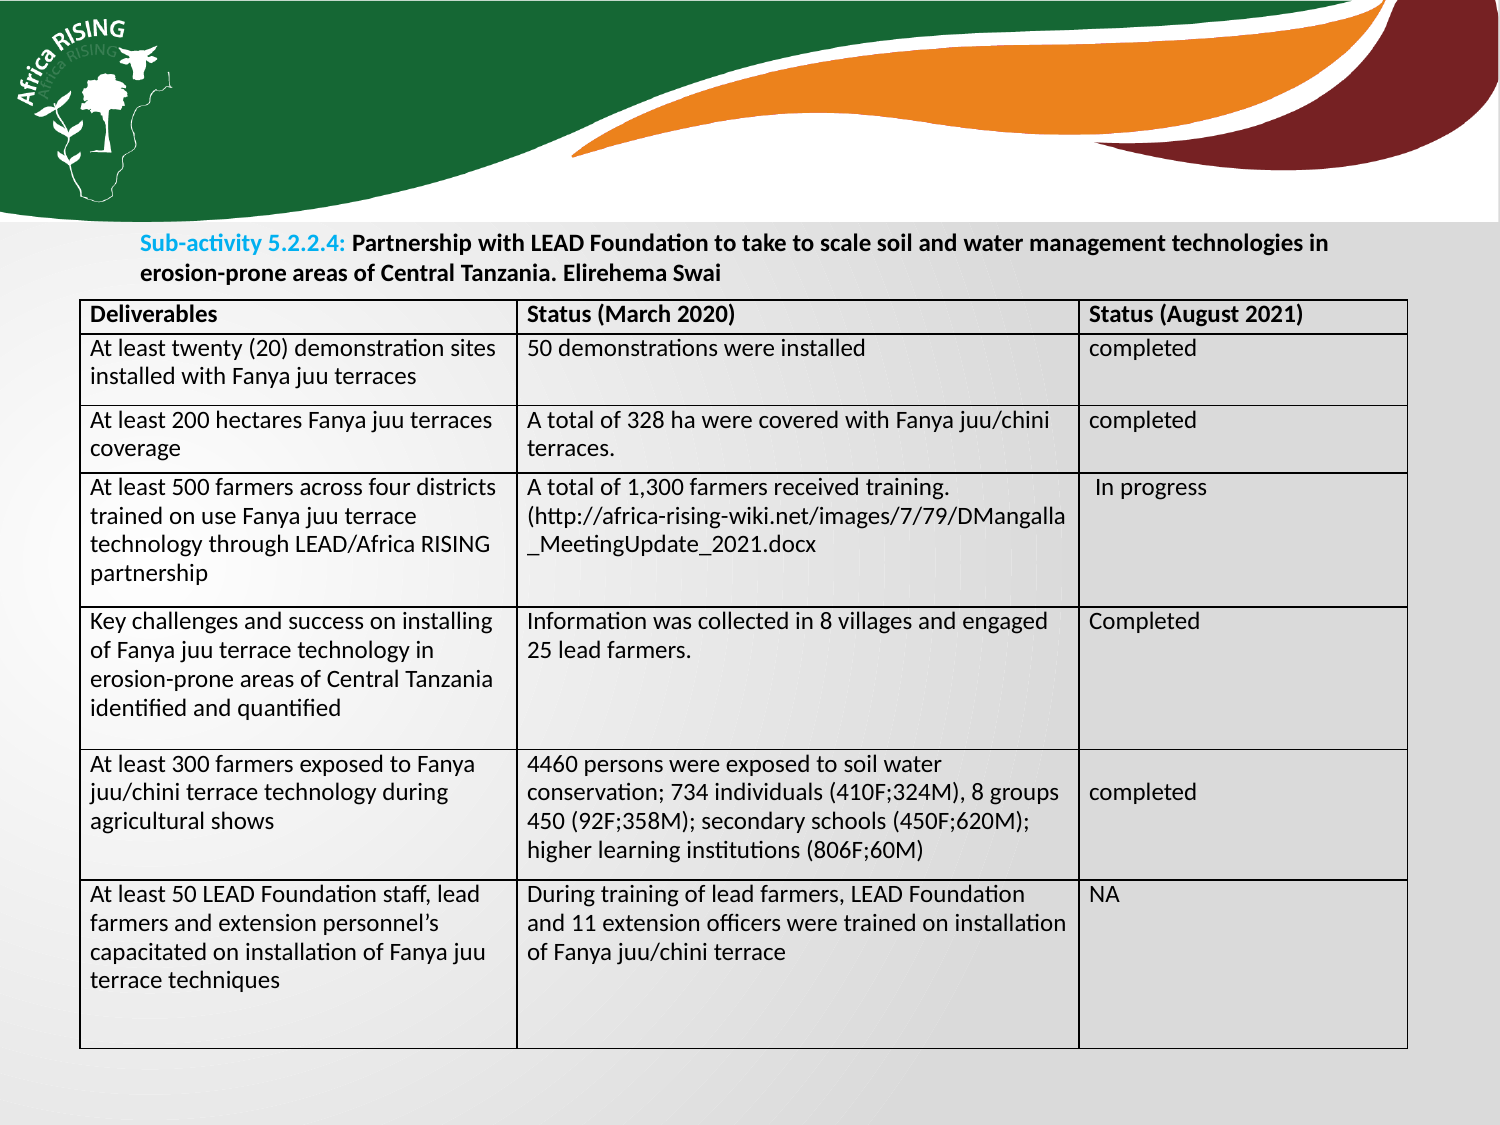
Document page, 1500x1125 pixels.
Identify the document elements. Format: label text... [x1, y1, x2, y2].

table_cell NA [1080, 881, 1407, 1048]
list Sub-activity 5.2.2.4: Partnership with LEAD Foundation to take to scale soil and water management technologies in erosion-prone areas of Central Tanzania. Elirehema Swai [106, 218, 1382, 299]
table_cell In progress [1080, 474, 1407, 606]
table_cell 4460 persons were exposed to soil water conservation; 734 individuals (410F;324M), 8 groups 450 (92F;358M); secondary schools (450F;620M); higher learning institutions (806F;60M) [518, 750, 1078, 879]
table_header Status (August 2021) [1080, 301, 1407, 333]
table_cell During training of lead farmers, LEAD Foundation and 11 extension officers were trained on installation of Fanya juu/chini terrace [518, 881, 1078, 1048]
table_cell At least 200 hectares Fanya juu terraces coverage [81, 406, 516, 472]
table_cell At least 500 farmers across four districts trained on use Fanya juu terrace technology through LEAD/Africa RISING partnership [81, 474, 516, 606]
table_header Status (March 2020) [518, 301, 1078, 333]
table_cell At least 300 farmers exposed to Fanya juu/chini terrace technology during agricultural shows [81, 750, 516, 879]
picture [0, 0, 1499, 222]
table_cell Information was collected in 8 villages and engaged 25 lead farmers. [518, 608, 1078, 749]
table_cell At least 50 LEAD Foundation staff, lead farmers and extension personnel’s capacitated on installation of Fanya juu terrace techniques [81, 881, 516, 1048]
table_cell 50 demonstrations were installed [518, 335, 1078, 405]
table_cell A total of 328 ha were covered with Fanya juu/chini terraces. [518, 406, 1078, 472]
table_cell completed [1080, 335, 1407, 405]
table_cell A total of 1,300 farmers received training. (http://africa-rising-wiki.net/images/7/79/DMangalla_MeetingUpdate_2021.docx [518, 474, 1078, 606]
table_header Deliverables [81, 301, 516, 333]
table_cell completed [1080, 750, 1407, 879]
table_cell Key challenges and success on installing of Fanya juu terrace technology in erosion-prone areas of Central Tanzania identified and quantified [81, 608, 516, 749]
table_cell completed [1080, 406, 1407, 472]
table_cell Completed [1080, 608, 1407, 749]
table_cell At least twenty (20) demonstration sites installed with Fanya juu terraces [81, 335, 516, 405]
